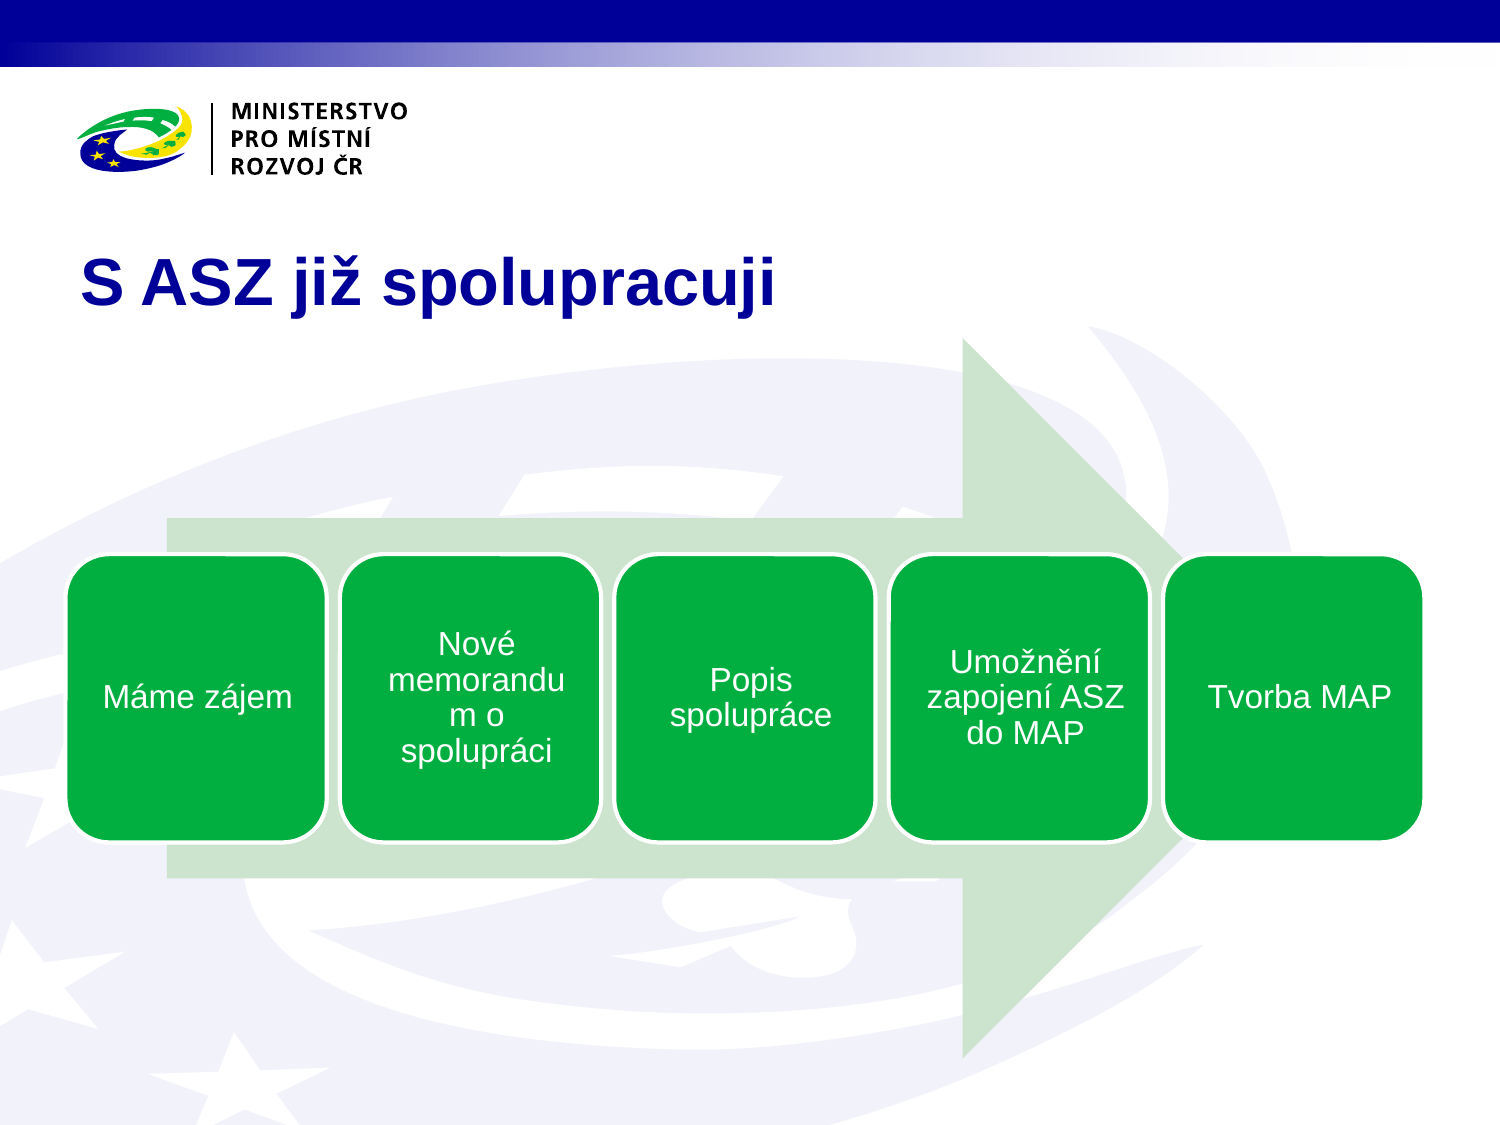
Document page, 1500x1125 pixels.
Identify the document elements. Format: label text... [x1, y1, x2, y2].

title S ASZ již spolupracuji [64, 231, 1425, 315]
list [64, 337, 1426, 1059]
